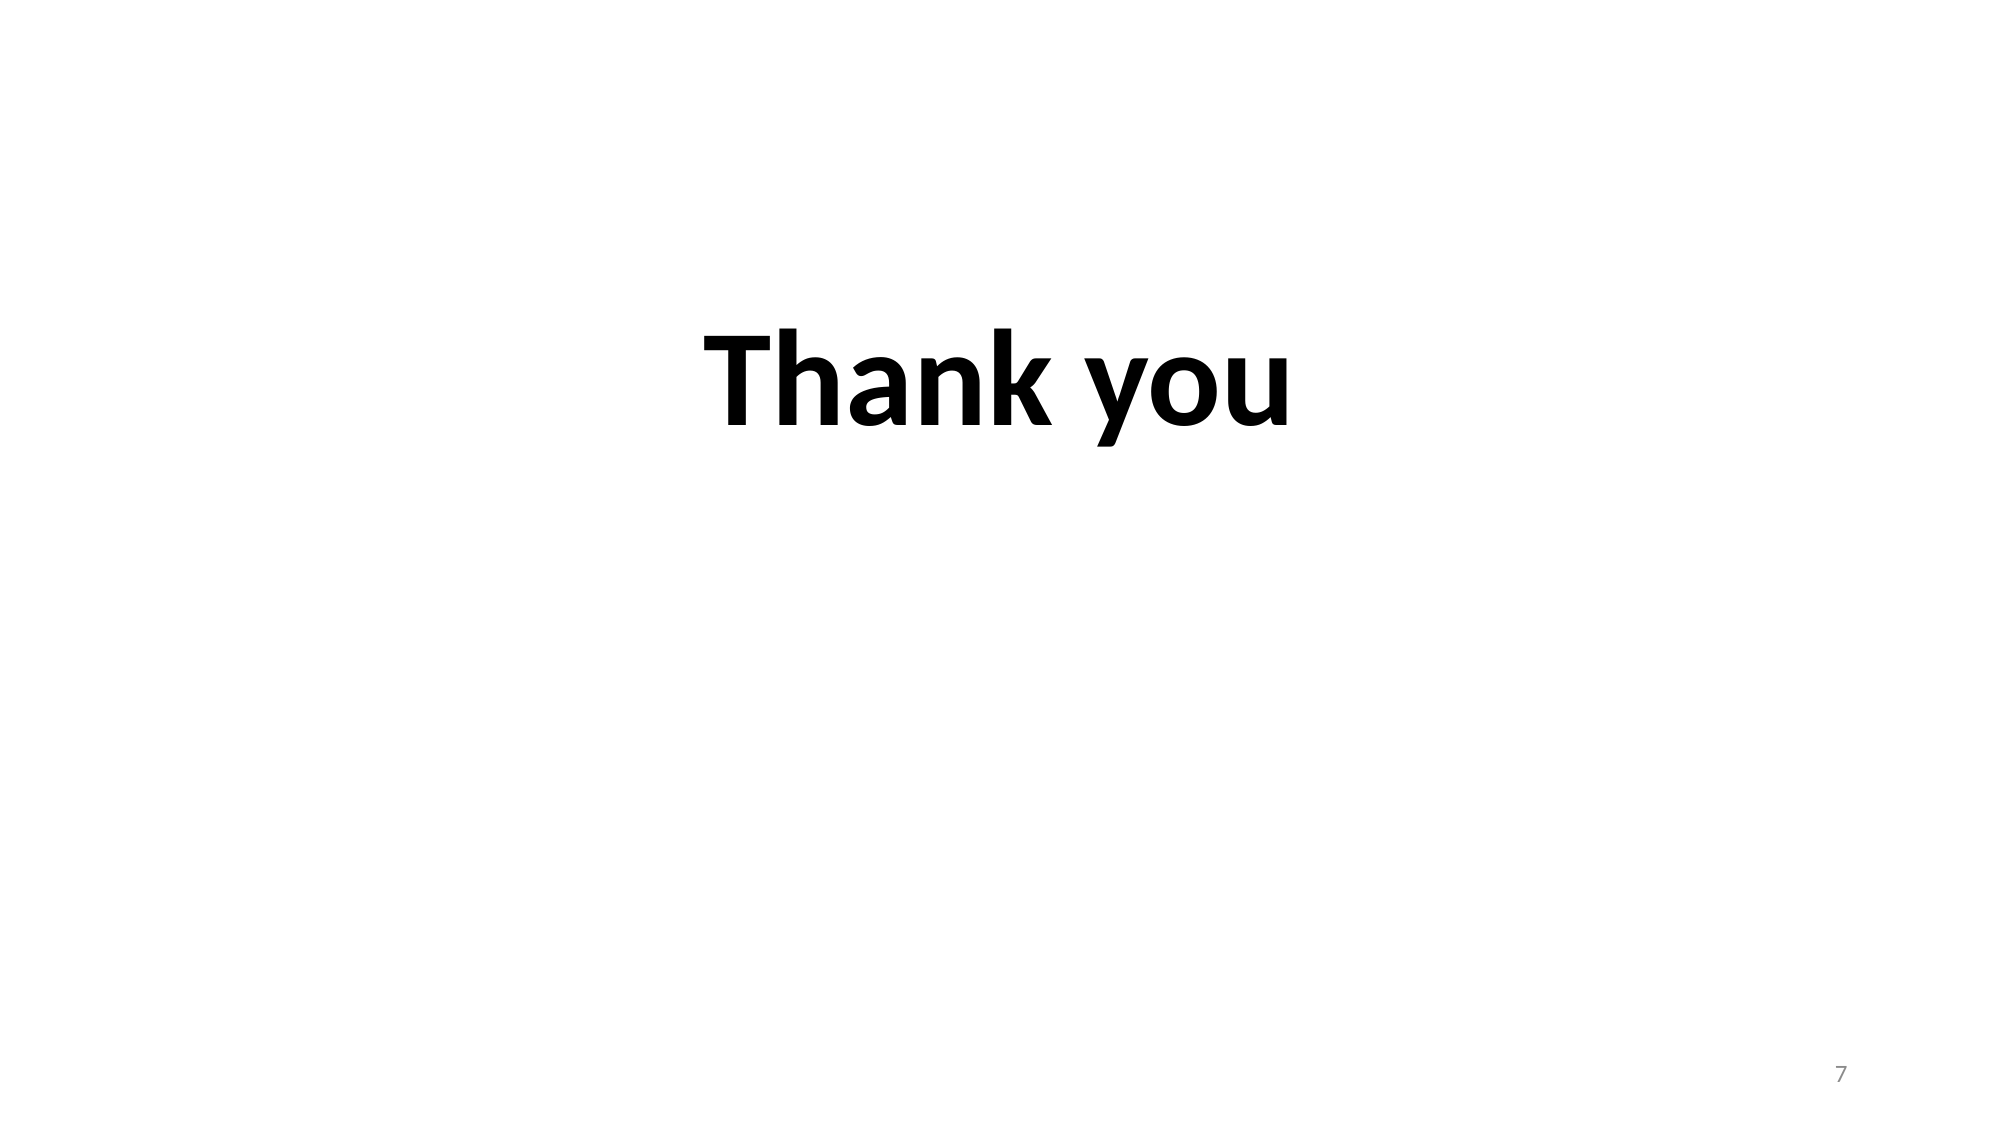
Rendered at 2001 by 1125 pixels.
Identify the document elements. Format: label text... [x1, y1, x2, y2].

list Thank you [137, 299, 1863, 1014]
slide_number 7 [1412, 1042, 1863, 1103]
